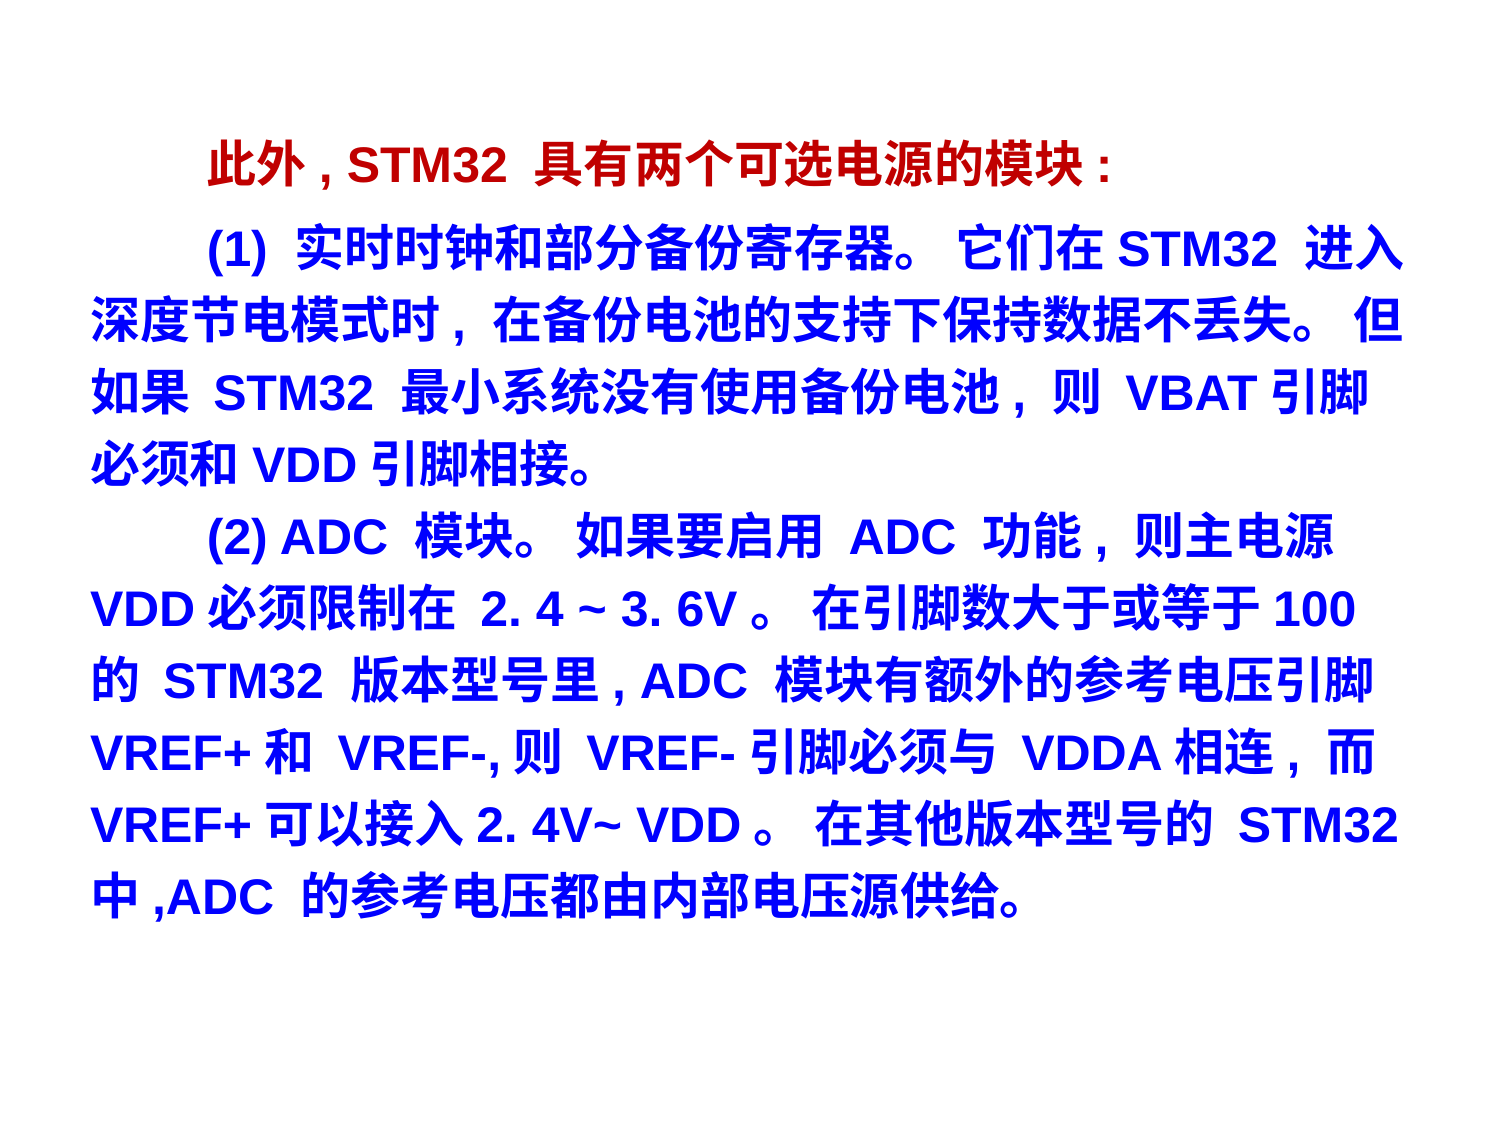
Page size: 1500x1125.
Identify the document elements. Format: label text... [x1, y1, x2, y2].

list 此外, STM32 具有两个可选电源的模块: (1) 实时时钟和部分备份寄存器。 它们在STM32 进入深度节电模式时, 在备份电池的支持下保持数据不丢失。 但如果 STM32 最小系统没有使用备份电池, 则 VBAT引脚必须和VDD引脚相接。 (2) ADC 模块。 如果要启用 ADC 功能, 则主电源 VDD必须限制在 2. 4 ~ 3. 6V。 在引脚数大于或等于100 的 STM32 版本型号里, ADC 模块有额外的参考电压引脚 VREF+和 VREF-,则 VREF-引脚必须与 VDDA相连, 而 VREF+可以接入2. 4V~ VDD。 在其他版本型号的 STM32 中,ADC 的参考电压都由内部电压源供给。 [75, 112, 1425, 855]
